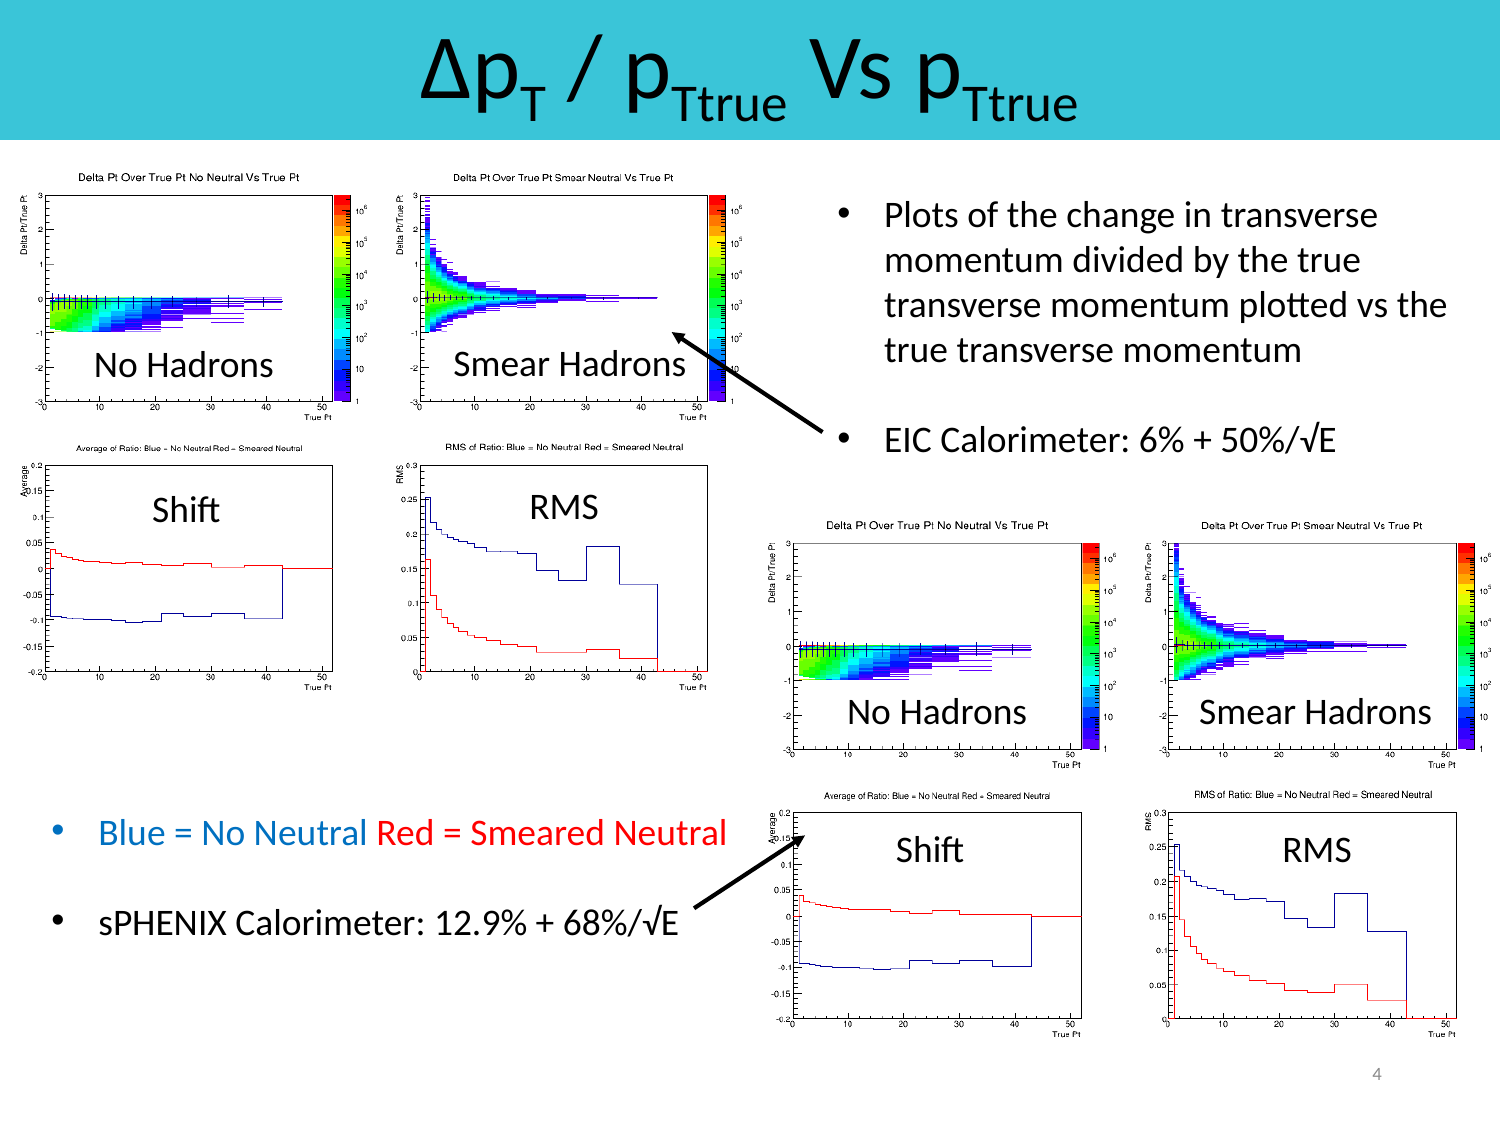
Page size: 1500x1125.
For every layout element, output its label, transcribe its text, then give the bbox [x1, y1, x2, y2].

slide_number 4 [1059, 1050, 1397, 1103]
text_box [671, 331, 823, 433]
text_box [693, 835, 806, 909]
text_box ∆pT / pTtrue Vs pTtrue [0, 0, 1500, 140]
text_box Blue = No Neutral Red = Smeared Neutral sPHENIX Calorimeter: 12.9% + 68%/√E [36, 800, 748, 950]
picture [1, 163, 1500, 1050]
text_box Plots of the change in transverse momentum divided by the true transverse momentum plotted vs the true transverse momentum EIC Calorimeter: 6% + 50%/√E [822, 182, 1500, 468]
